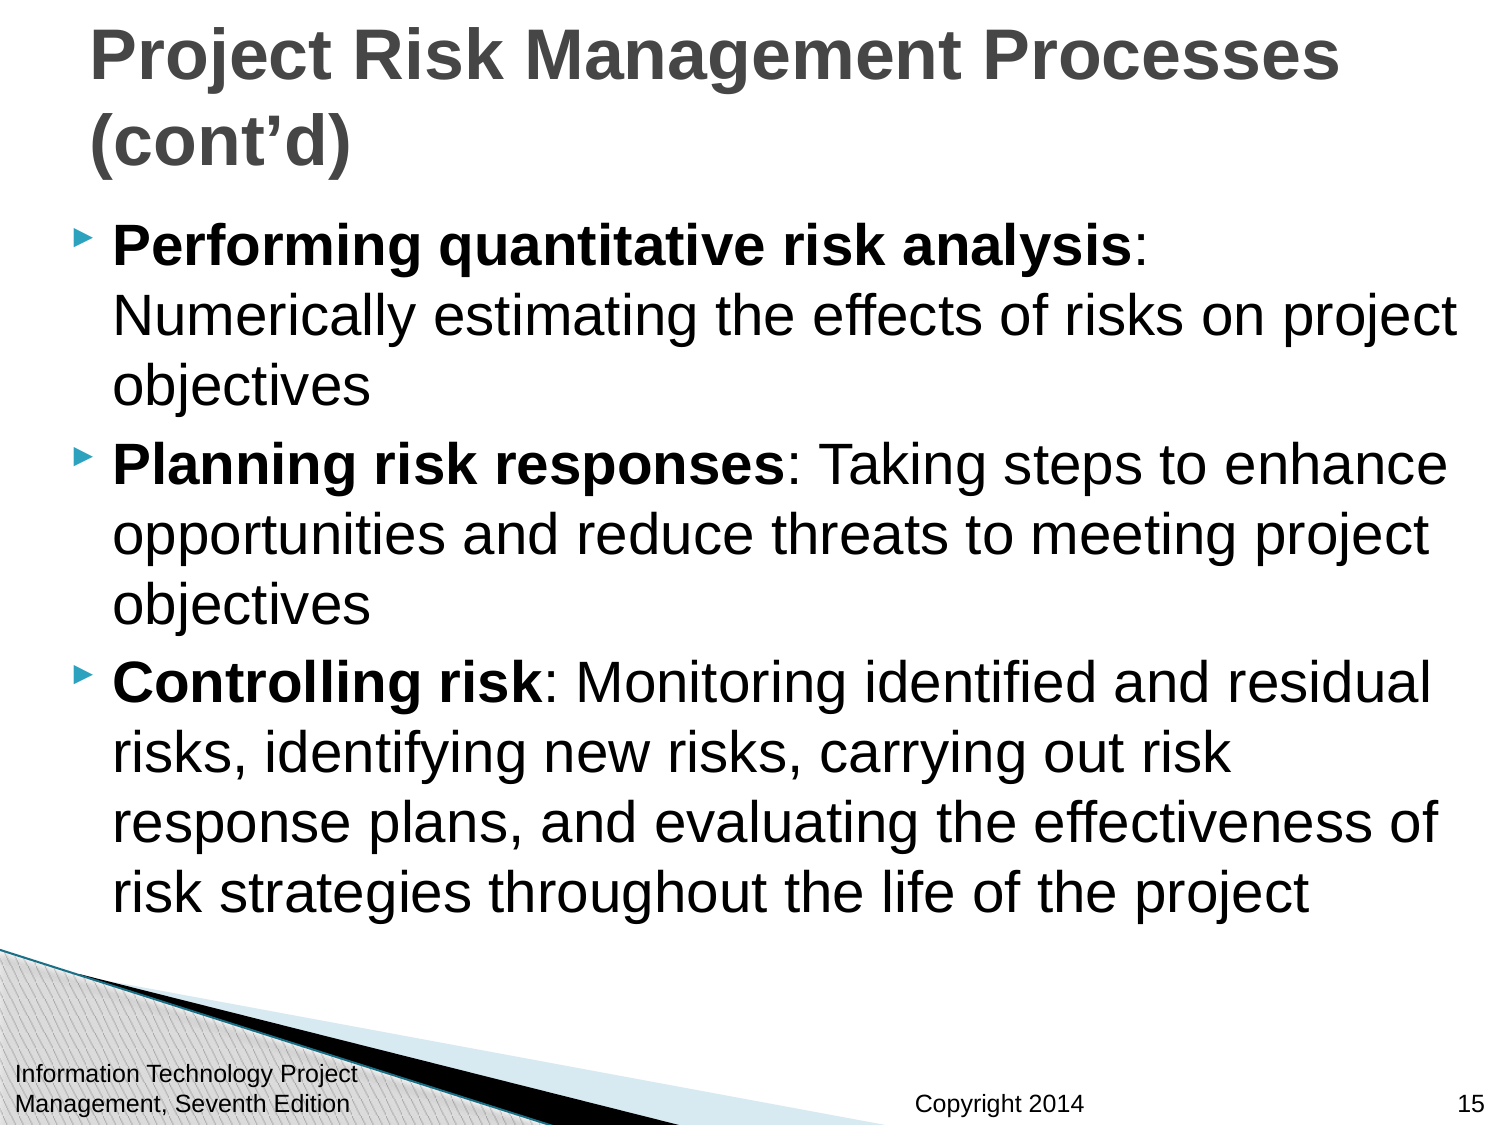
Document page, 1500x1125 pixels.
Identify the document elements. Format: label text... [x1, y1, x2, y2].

footer Information Technology Project Management, Seventh Edition [0, 1065, 425, 1125]
list Performing quantitative risk analysis: Numerically estimating the effects of risks on project objectives Planning risk responses: Taking steps to enhance opportunities and reduce threats to meeting project objectives Controlling risk: Monitoring identified and residual risks, identifying new risks, carrying out risk response plans, and evaluating the effectiveness of risk strategies throughout the life of the project [37, 199, 1476, 963]
title Project Risk Management Processes (cont’d) [75, 0, 1425, 188]
slide_number 15 [1408, 1065, 1500, 1125]
